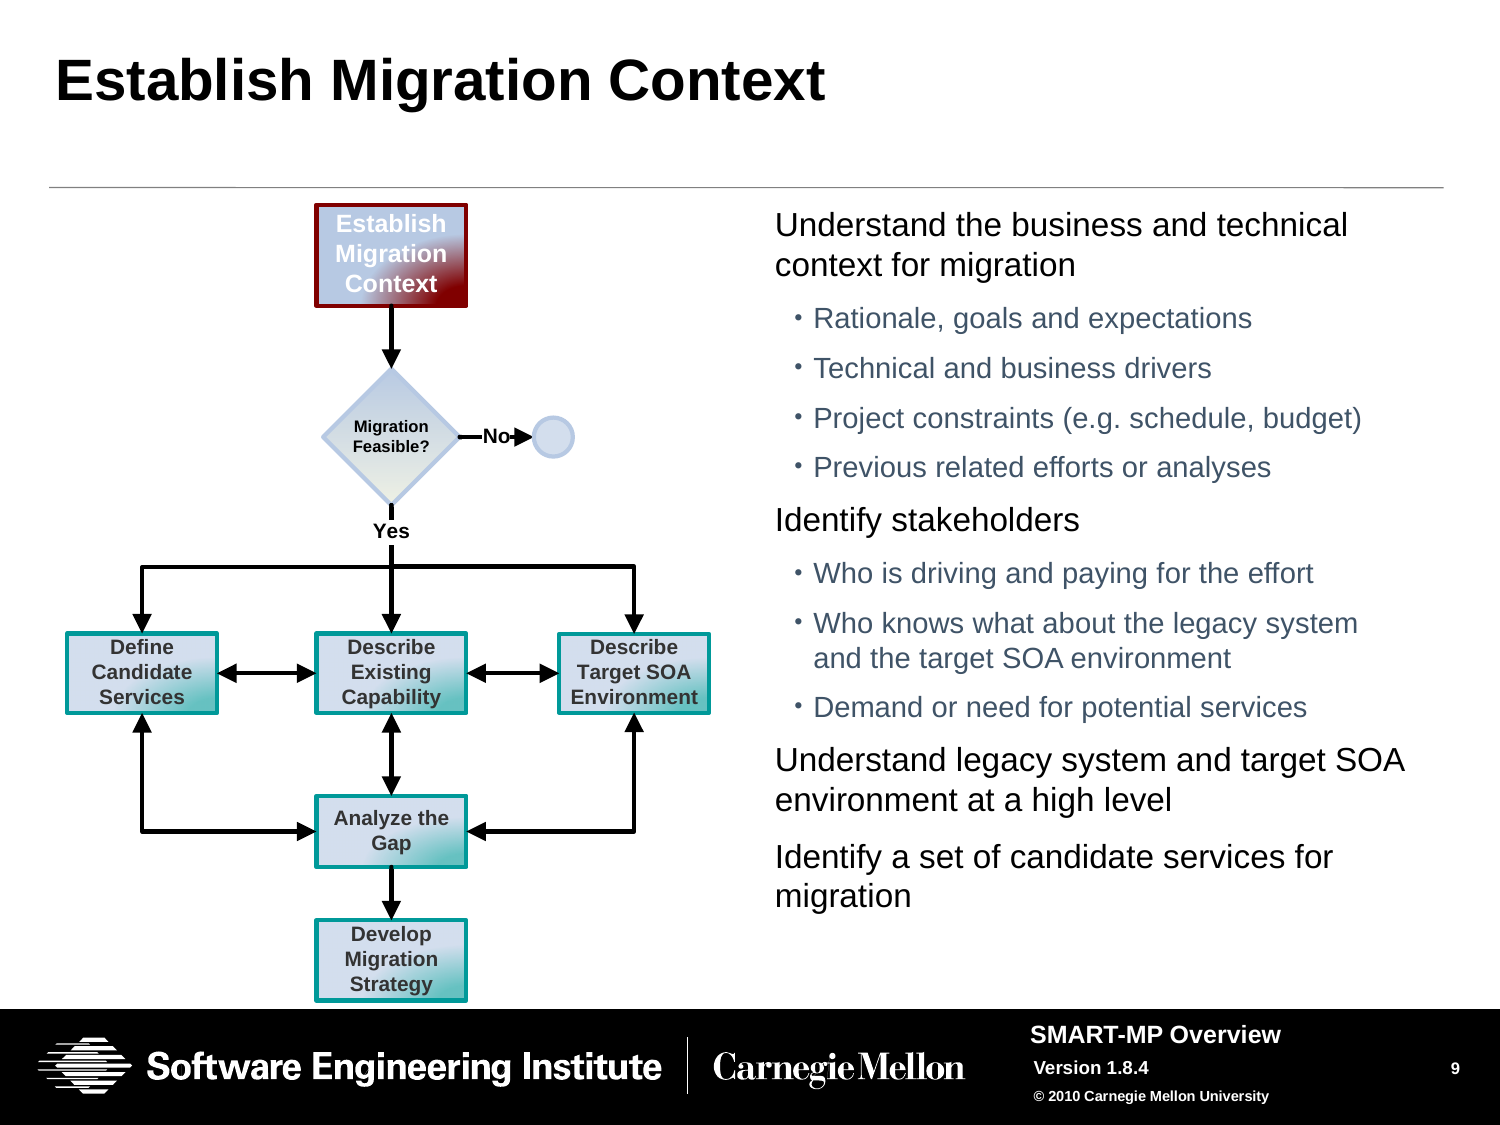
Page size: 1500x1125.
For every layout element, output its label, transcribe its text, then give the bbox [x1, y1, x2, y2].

text_box SMART-MP Overview [1015, 1010, 1297, 1056]
list Understand the business and technical context for migration Rationale, goals and expectations Technical and business drivers Project constraints (e.g. schedule, budget) Previous related efforts or analyses Identify stakeholders Who is driving and paying for the effort Who knows what about the legacy system and the target SOA environment Demand or need for potential services Understand legacy system and target SOA environment at a high level Identify a set of candidate services for migration [774, 203, 1413, 985]
title Establish Migration Context [55, 49, 1451, 114]
picture [62, 199, 715, 1006]
